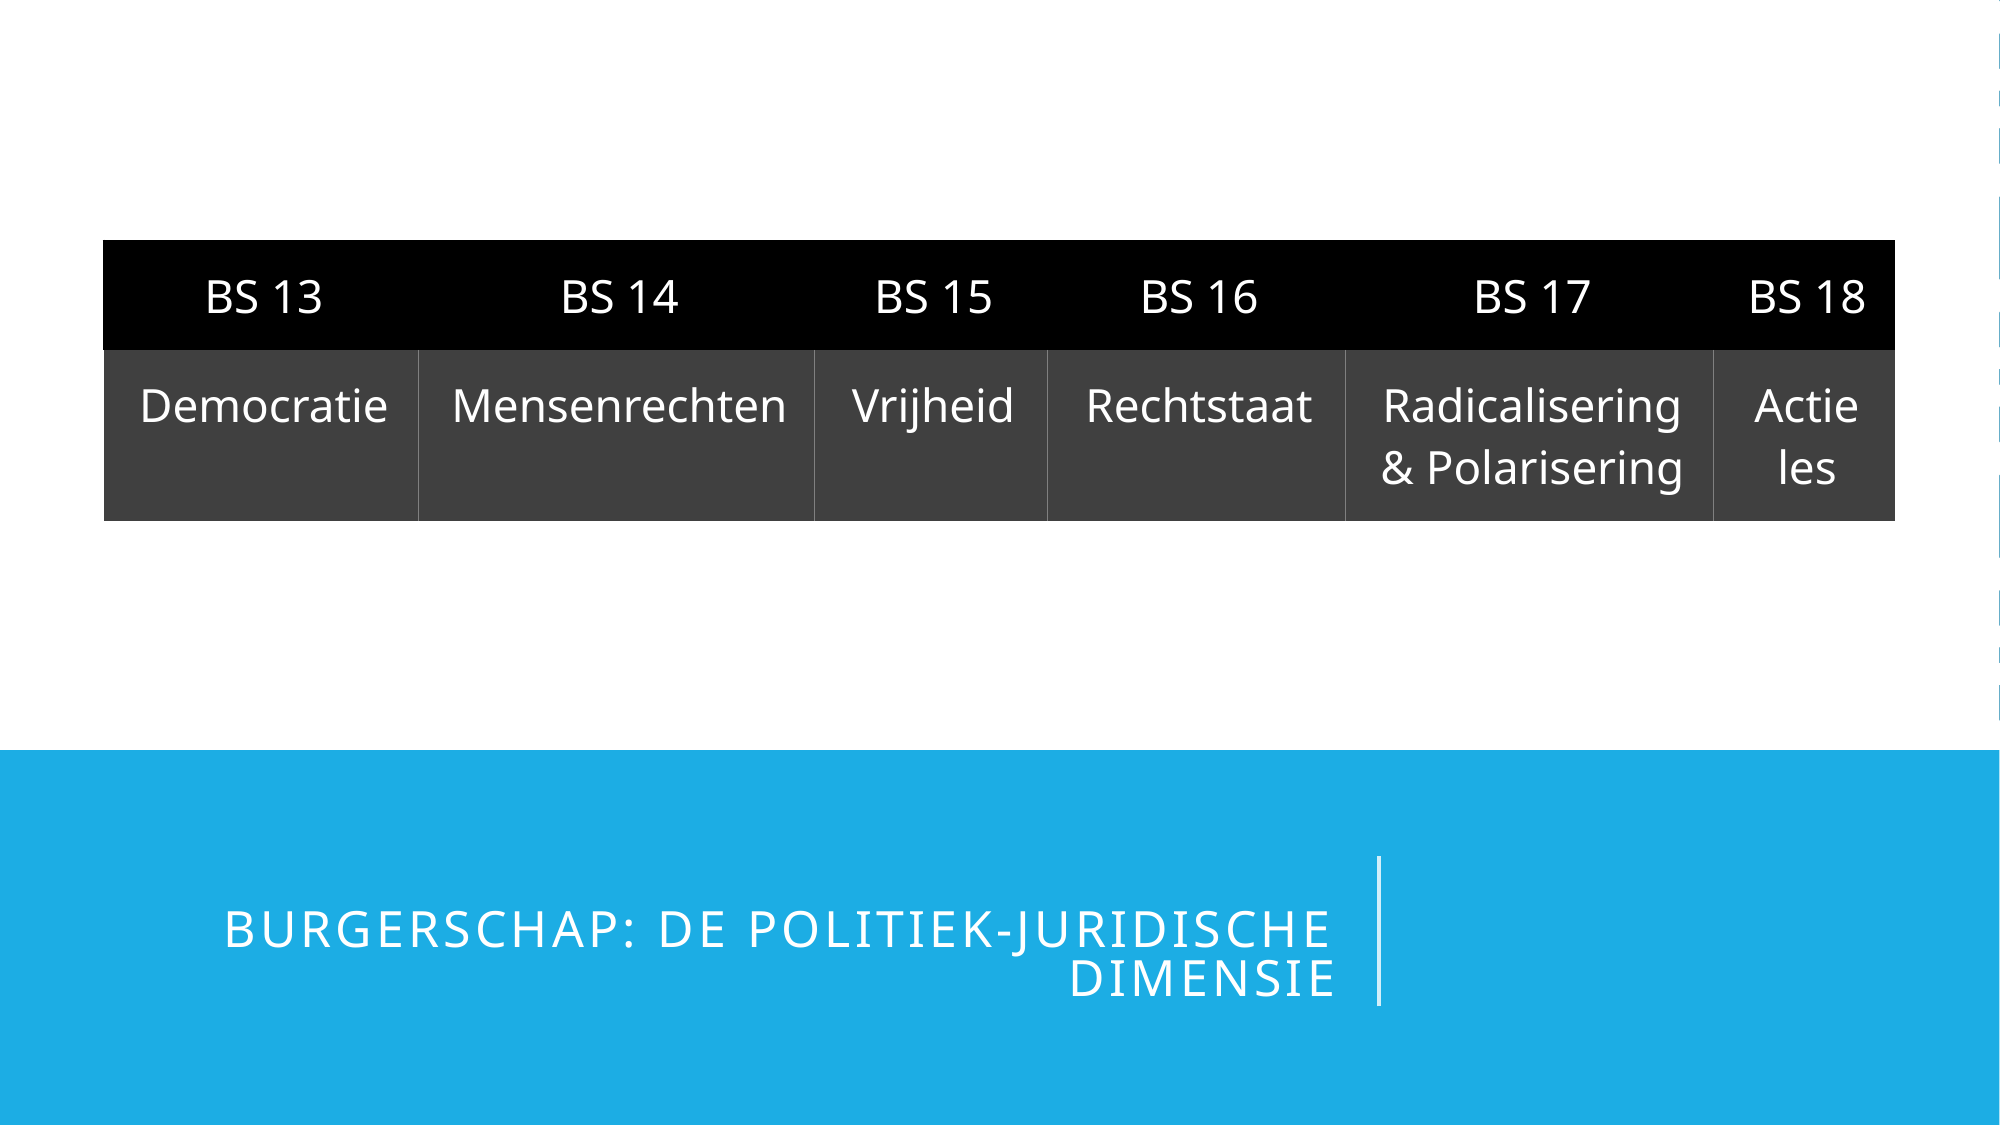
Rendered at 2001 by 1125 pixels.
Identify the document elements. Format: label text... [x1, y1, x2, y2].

table_cell Radicalisering & Polarisering [1346, 350, 1713, 521]
table_cell Vrijheid [815, 350, 1047, 521]
table_header BS 18 [1714, 242, 1895, 350]
table_header BS 15 [815, 242, 1047, 350]
table_cell Actie les [1714, 350, 1895, 521]
title Burgerschap: de politiek-juridische dimensie [75, 813, 1350, 1054]
table_header BS 17 [1346, 242, 1714, 350]
table_header BS 16 [1047, 242, 1346, 350]
table_cell Rechtstaat [1048, 350, 1345, 521]
table_header BS 13 [105, 242, 418, 350]
table_header BS 14 [418, 242, 815, 350]
text_box [0, 749, 2000, 1125]
table_cell Mensenrechten [419, 350, 814, 521]
table_cell Democratie [104, 350, 418, 521]
text_box [0, 0, 2000, 749]
